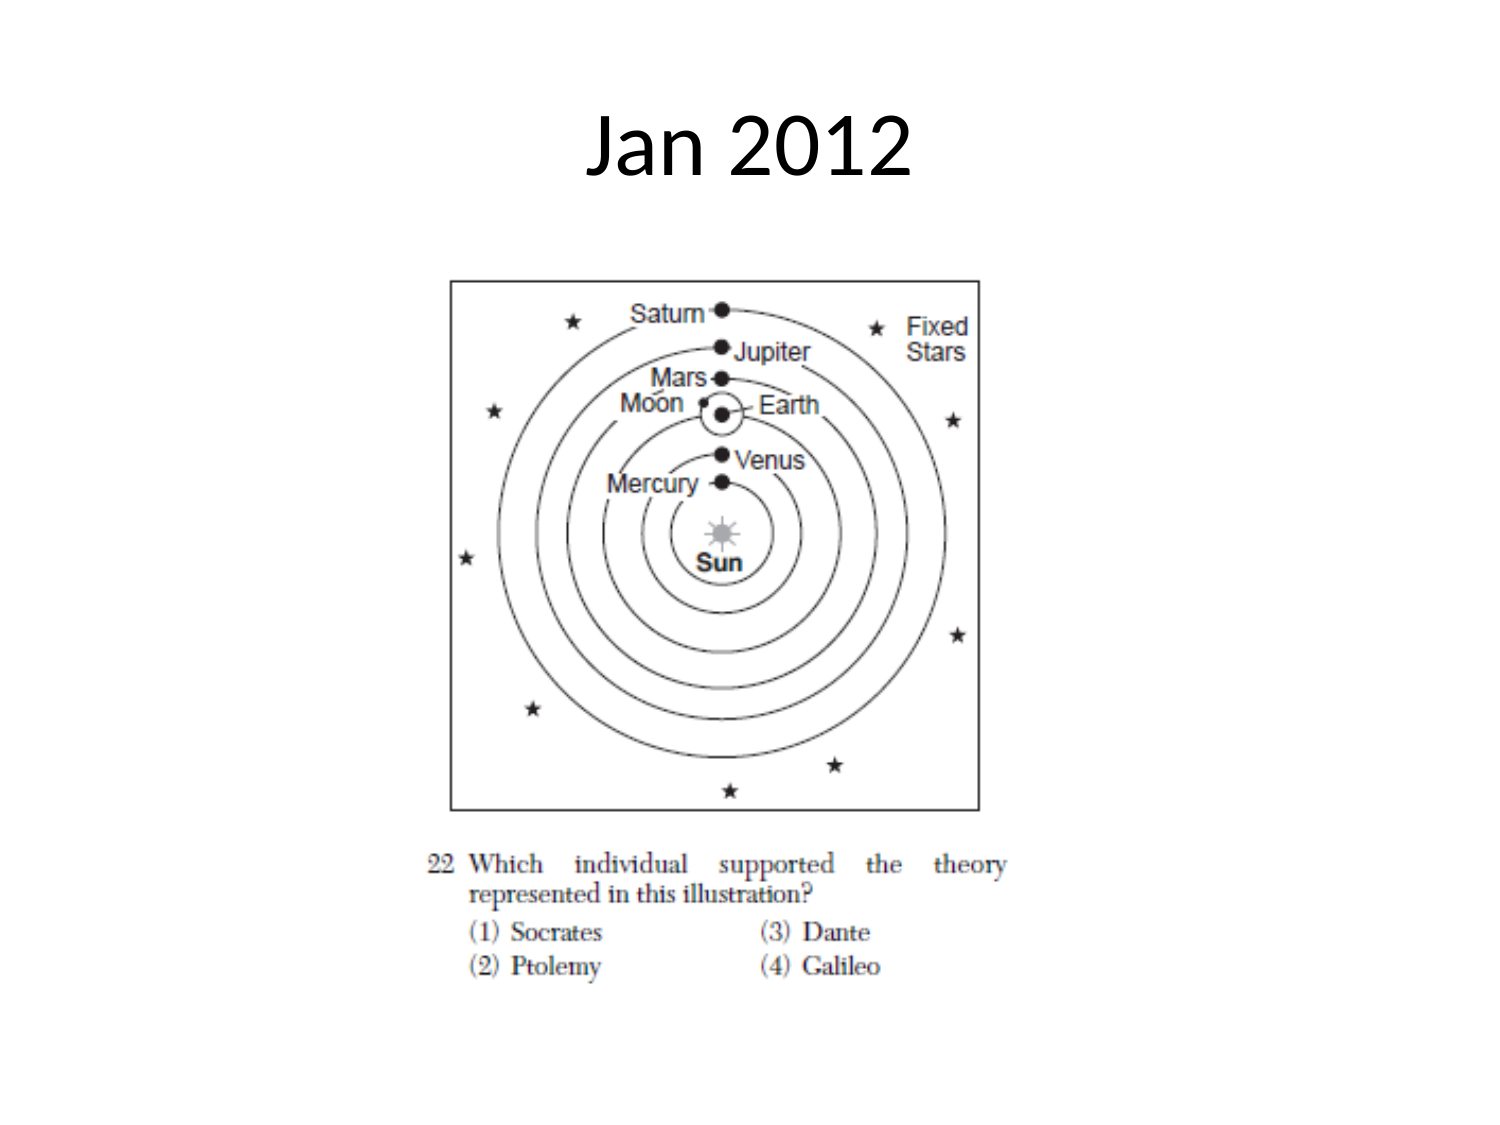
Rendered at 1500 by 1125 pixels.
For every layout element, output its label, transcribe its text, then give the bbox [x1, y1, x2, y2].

title Jan 2012 [75, 45, 1425, 233]
picture [424, 249, 1026, 1003]
